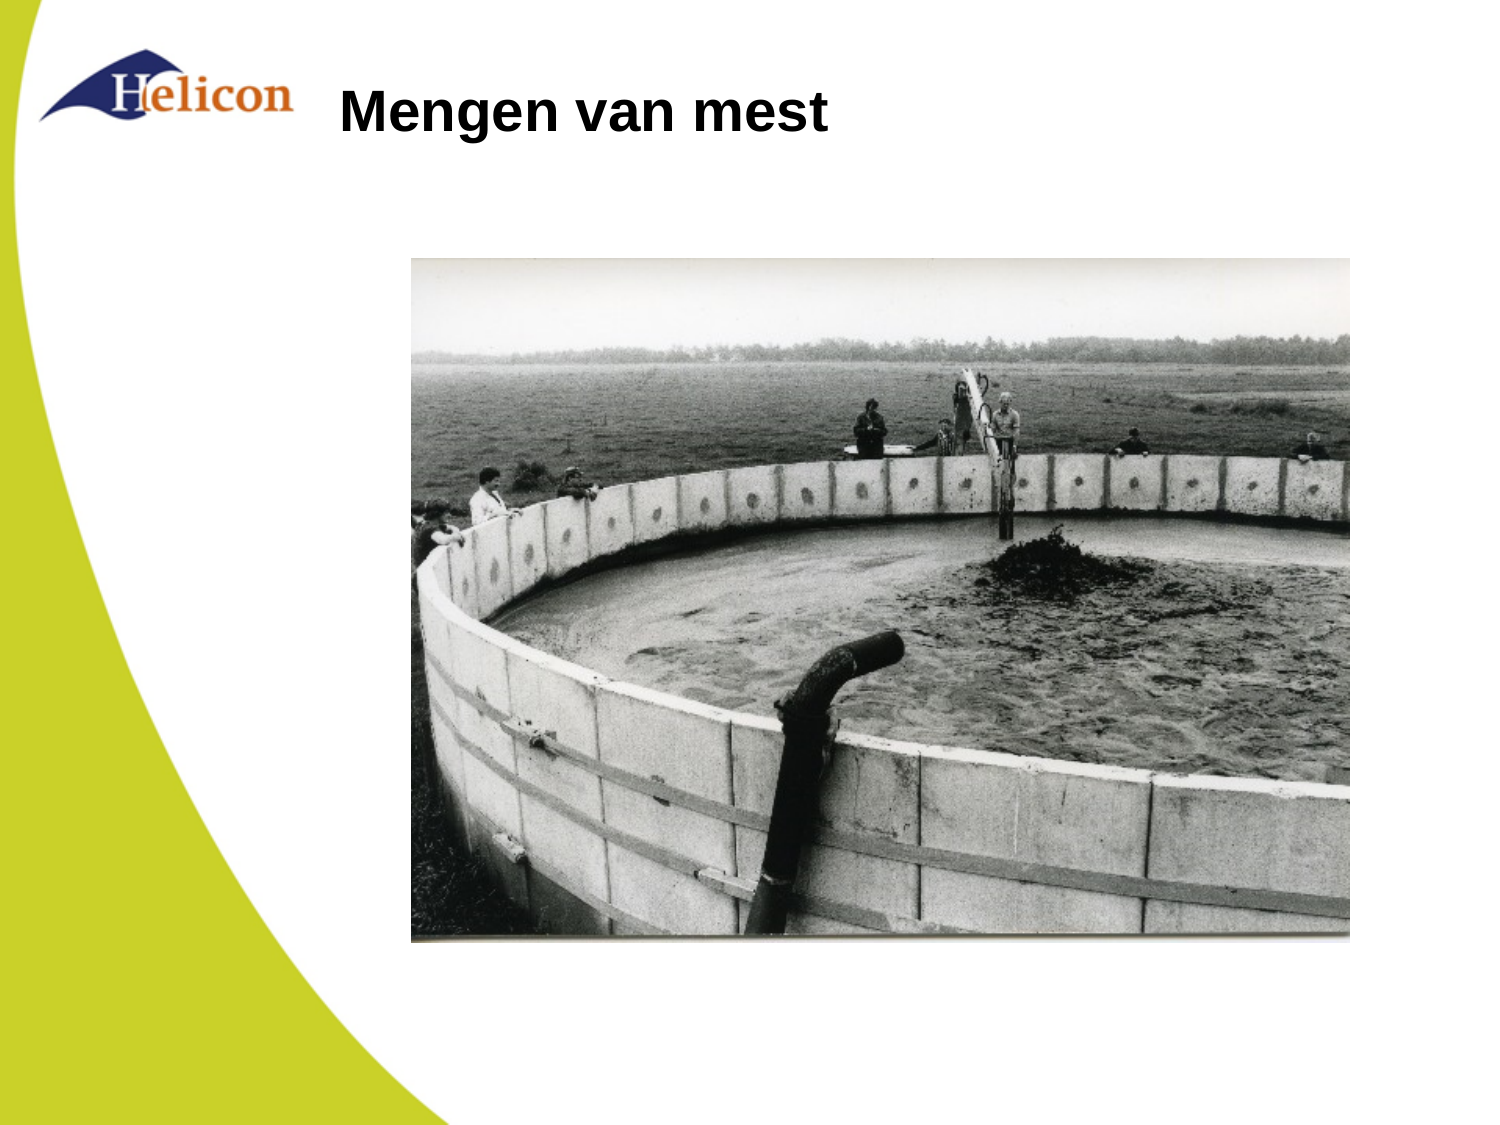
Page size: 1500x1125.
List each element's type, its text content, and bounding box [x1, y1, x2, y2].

title Mengen van mest [324, 54, 1415, 161]
picture [0, 0, 1500, 1125]
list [411, 258, 1350, 944]
